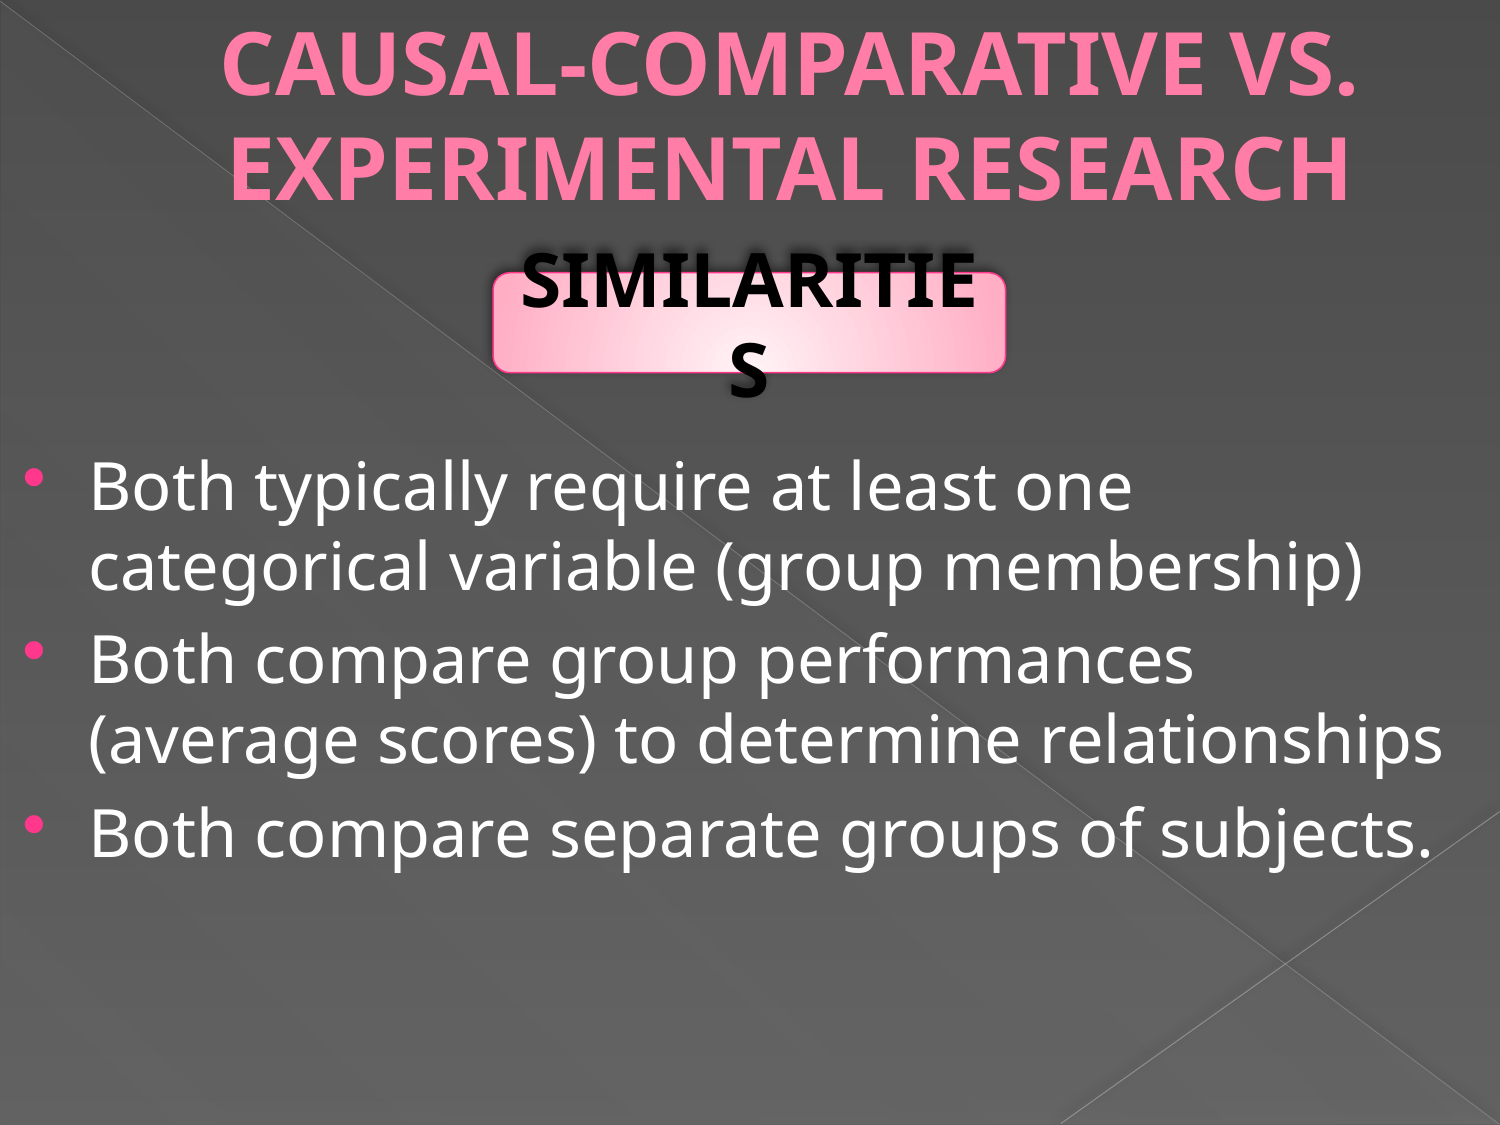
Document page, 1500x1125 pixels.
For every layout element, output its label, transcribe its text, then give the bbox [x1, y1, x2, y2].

list Both typically require at least one categorical variable (group membership) Both compare group performances (average scores) to determine relationships Both compare separate groups of subjects. [0, 249, 1500, 1088]
title CAUSAL-COMPARATIVE VS. EXPERIMENTAL RESEARCH [0, 0, 1500, 225]
text_box SIMILARITIES [492, 271, 1007, 374]
